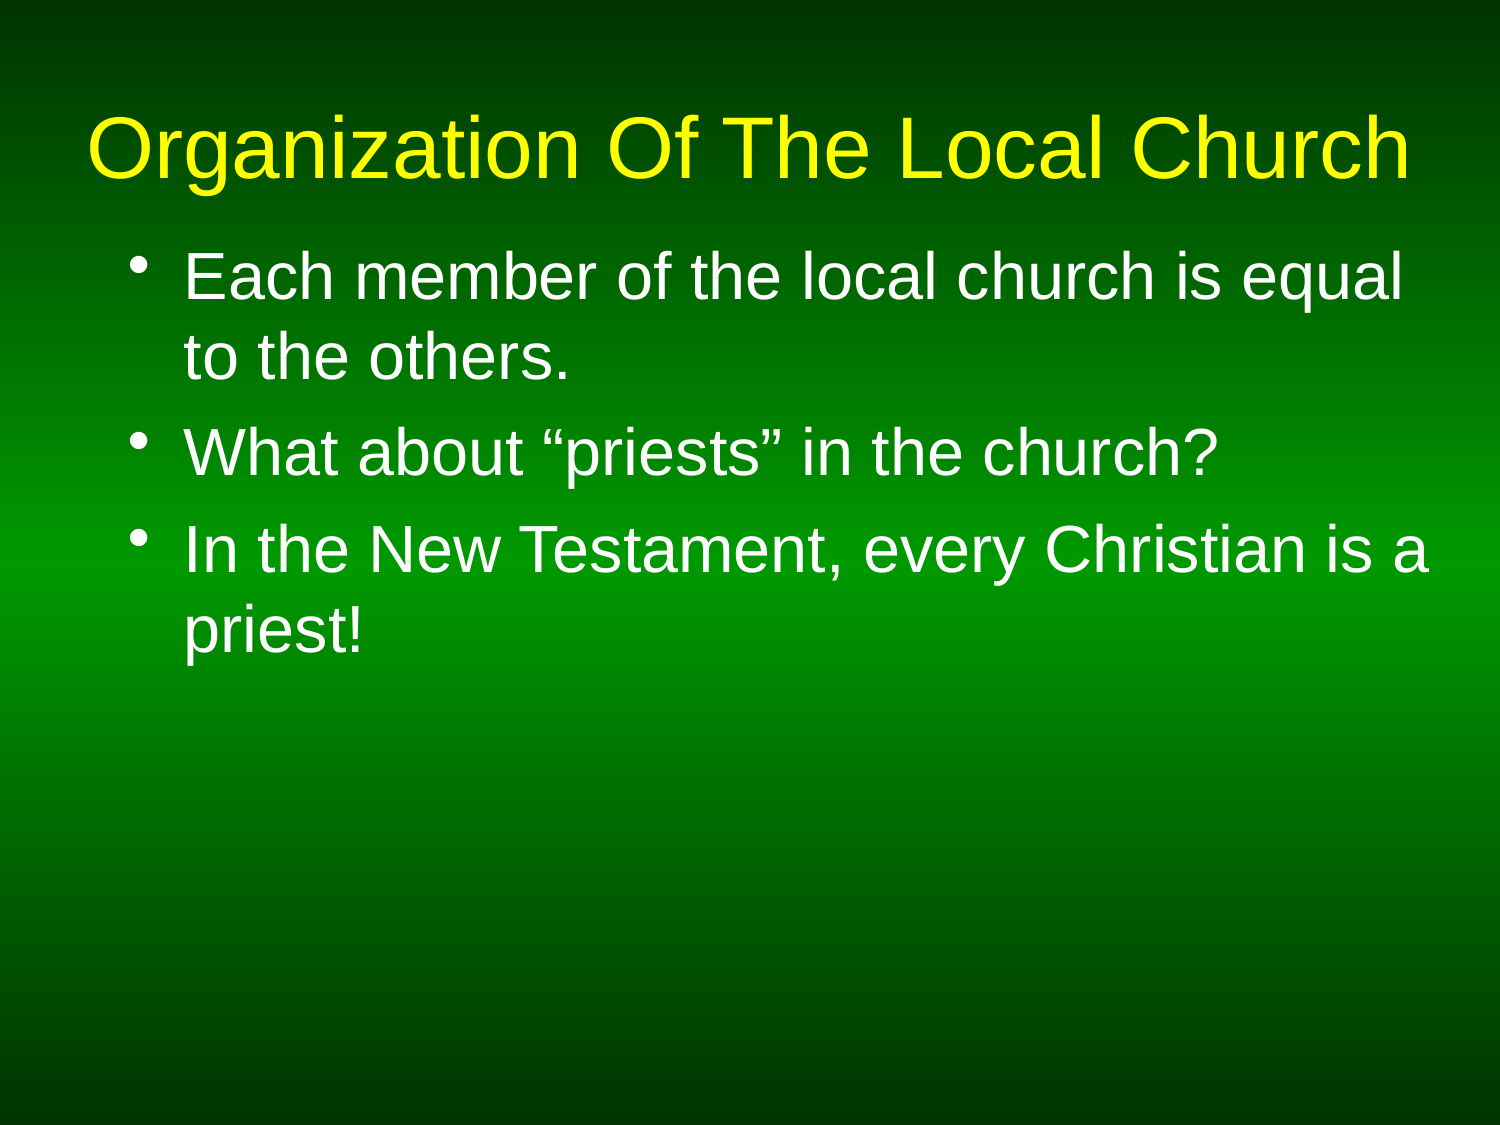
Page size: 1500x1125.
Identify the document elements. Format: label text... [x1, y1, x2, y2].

list Each member of the local church is equal to the others. What about “priests” in the church? In the New Testament, every Christian is a priest! [112, 224, 1463, 1125]
title Organization Of The Local Church [37, 50, 1463, 238]
